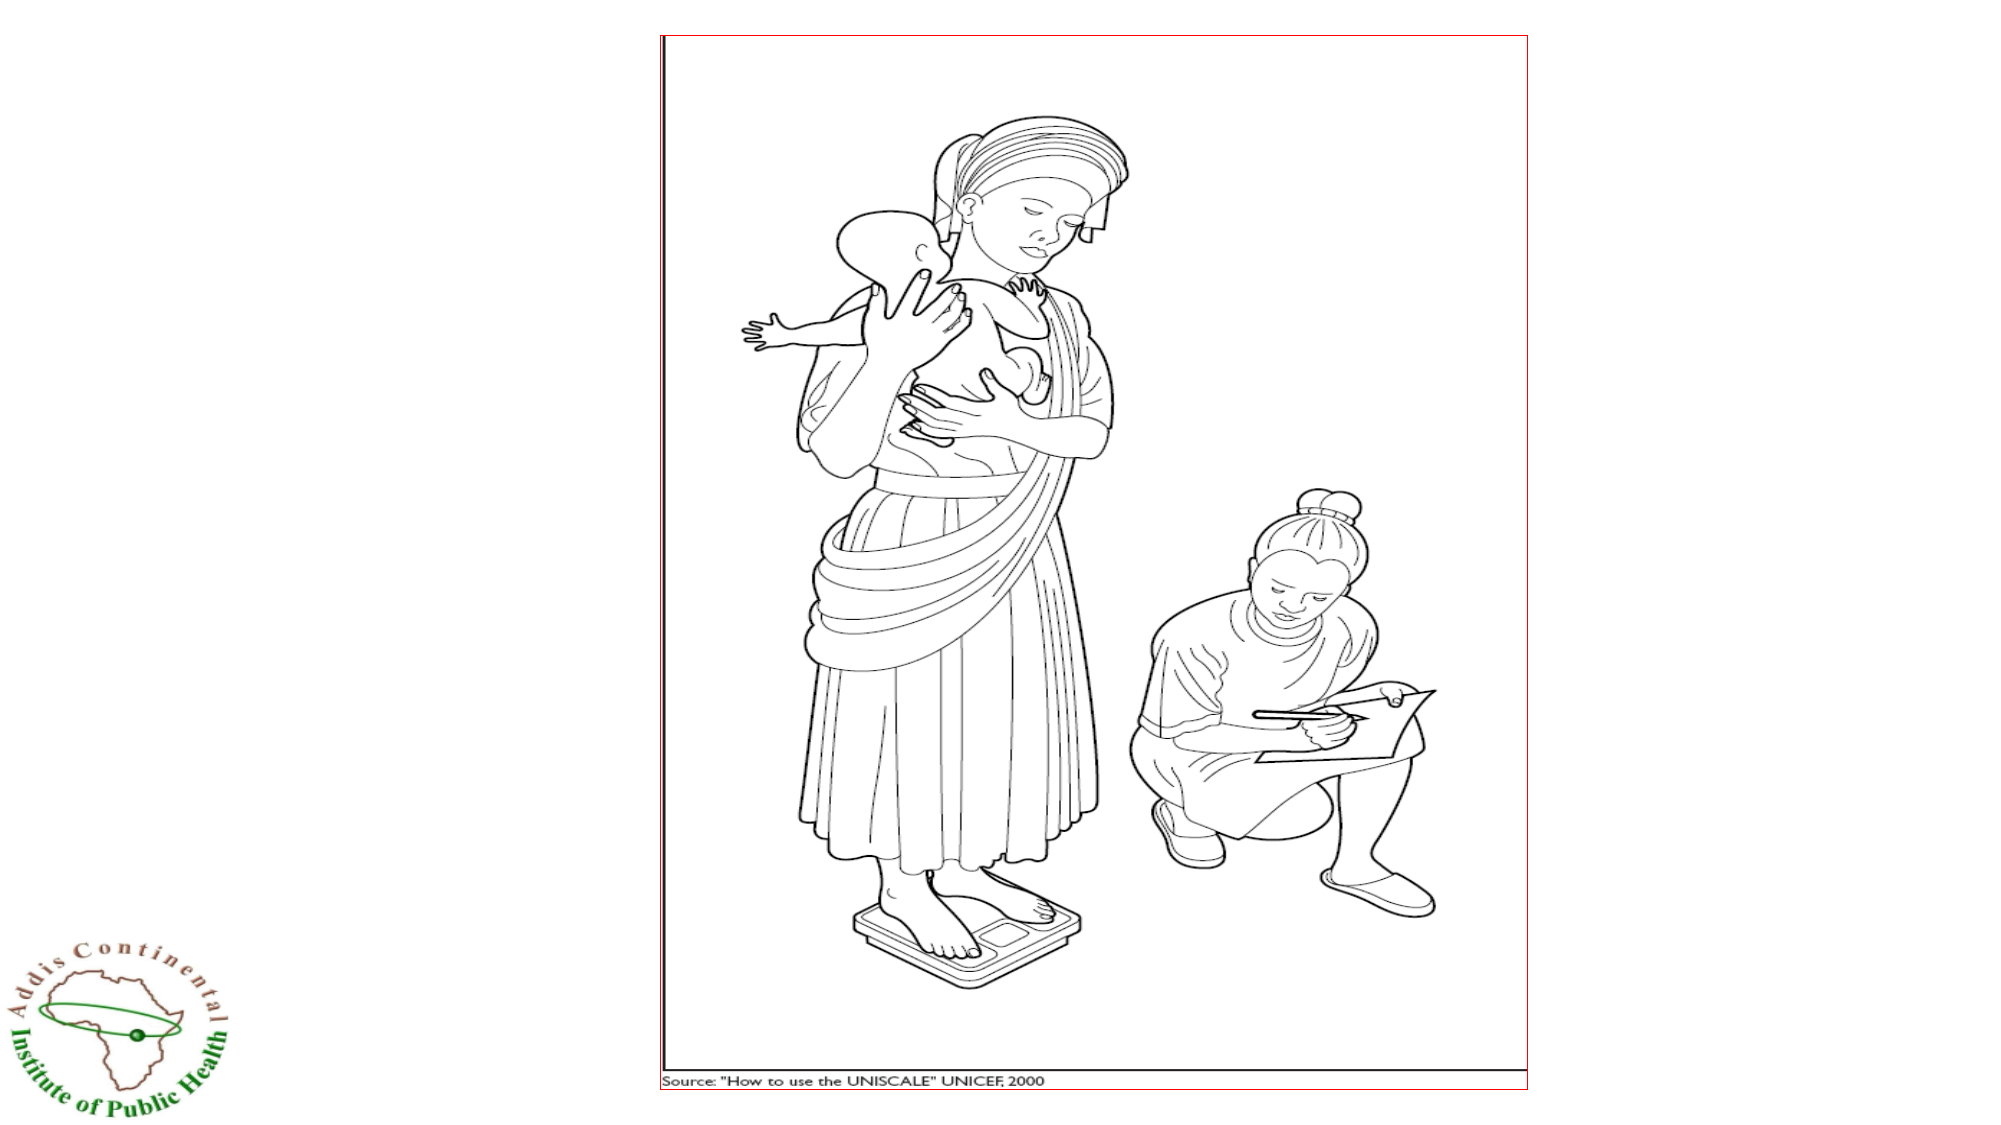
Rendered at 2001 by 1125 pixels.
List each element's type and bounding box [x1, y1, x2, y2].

picture [0, 940, 236, 1125]
list [659, 34, 1528, 1091]
